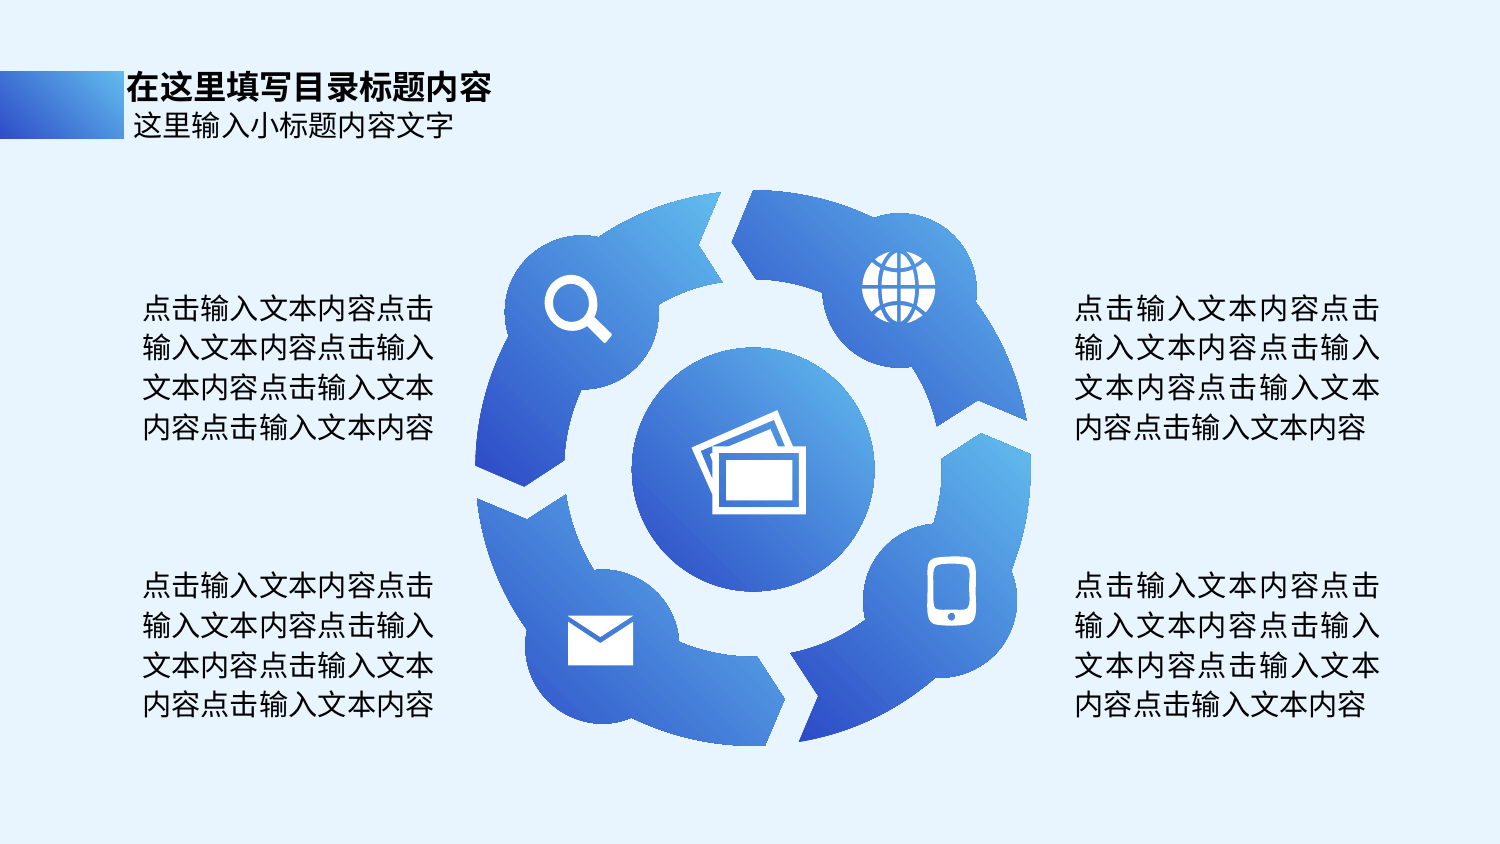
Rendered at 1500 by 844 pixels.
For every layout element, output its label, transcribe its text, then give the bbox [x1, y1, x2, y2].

text_box 这里输入小标题内容文字 [118, 99, 471, 150]
text_box [730, 188, 1029, 429]
text_box 点击输入文本内容点击输入文本内容点击输入文本内容点击输入文本内容点击输入文本内容 [1063, 556, 1393, 728]
text_box [788, 431, 1033, 745]
text_box 点击输入文本内容点击输入文本内容点击输入文本内容点击输入文本内容点击输入文本内容 [117, 556, 446, 728]
text_box [473, 190, 724, 489]
text_box 在这里填写目录标题内容 [112, 59, 538, 114]
text_box [0, 69, 118, 140]
text_box [927, 556, 977, 626]
text_box 点击输入文本内容点击输入文本内容点击输入文本内容点击输入文本内容点击输入文本内容 [1063, 279, 1393, 451]
text_box 点击输入文本内容点击输入文本内容点击输入文本内容点击输入文本内容点击输入文本内容 [117, 279, 446, 451]
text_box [861, 251, 936, 324]
text_box [544, 274, 612, 343]
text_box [567, 615, 634, 666]
text_box [691, 410, 806, 515]
text_box [475, 492, 787, 748]
text_box [629, 345, 877, 594]
